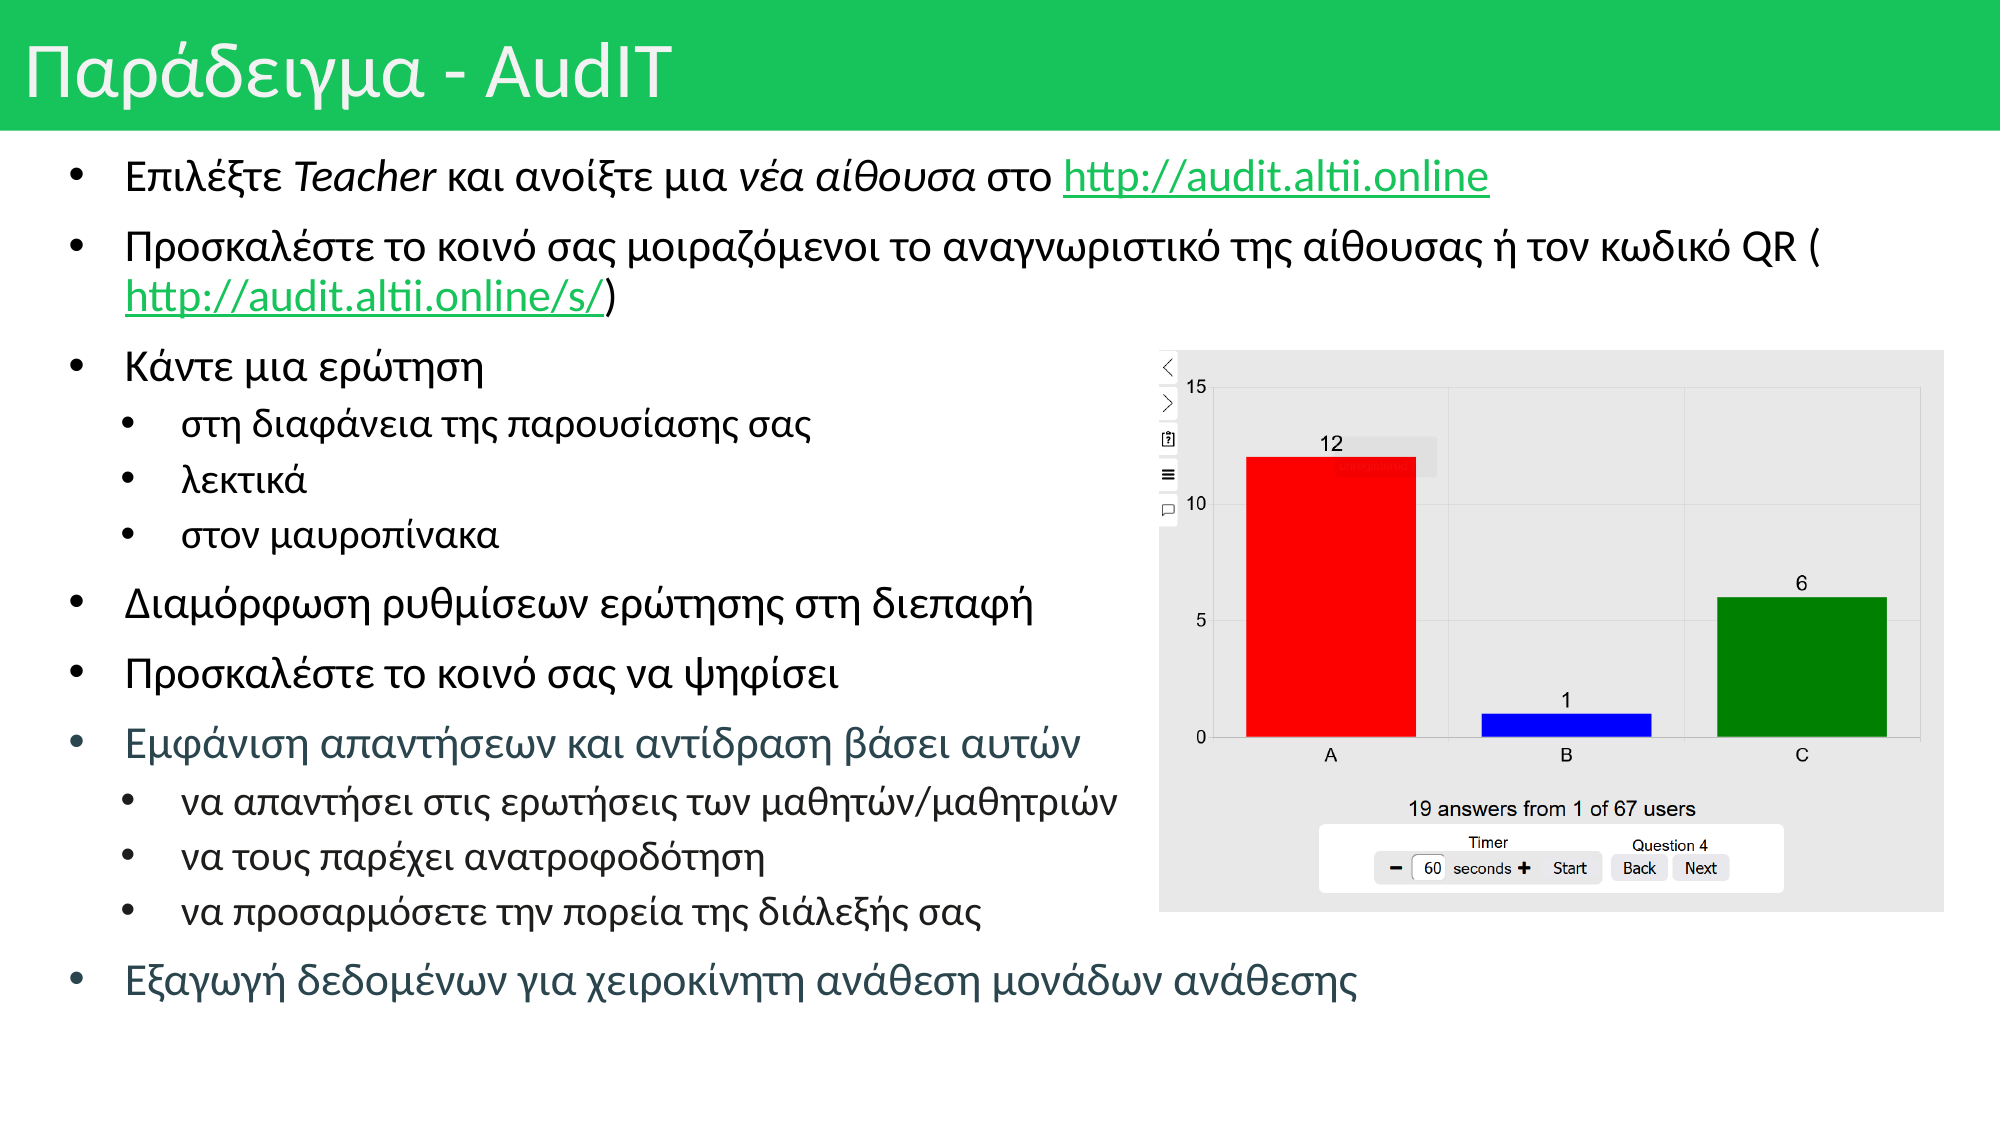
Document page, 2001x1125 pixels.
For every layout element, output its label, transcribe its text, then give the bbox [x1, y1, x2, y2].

list Επιλέξτε Teacher και ανοίξτε μια νέα αίθουσα στο http://audit.altii.online Προσκαλέστε το κοινό σας μοιραζόμενοι το αναγνωριστικό της αίθουσας ή τον κωδικό QR (http://audit.altii.online/s/) Κάντε μια ερώτηση στη διαφάνεια της παρουσίασης σας λεκτικά στον μαυροπίνακα Διαμόρφωση ρυθμίσεων ερώτησης στη διεπαφή Προσκαλέστε το κοινό σας να ψηφίσει Εμφάνιση απαντήσεων και αντίδραση βάσει αυτών να απαντήσει στις ερωτήσεις των μαθητών/μαθητριών να τους παρέχει ανατροφοδότηση να προσαρμόσετε την πορεία της διάλεξής σας Εξαγωγή δεδομένων για χειροκίνητη ανάθεση μονάδων ανάθεσης [16, 144, 1976, 1108]
picture [1158, 350, 1944, 912]
title Παράδειγμα - AudIT [16, 13, 1976, 131]
